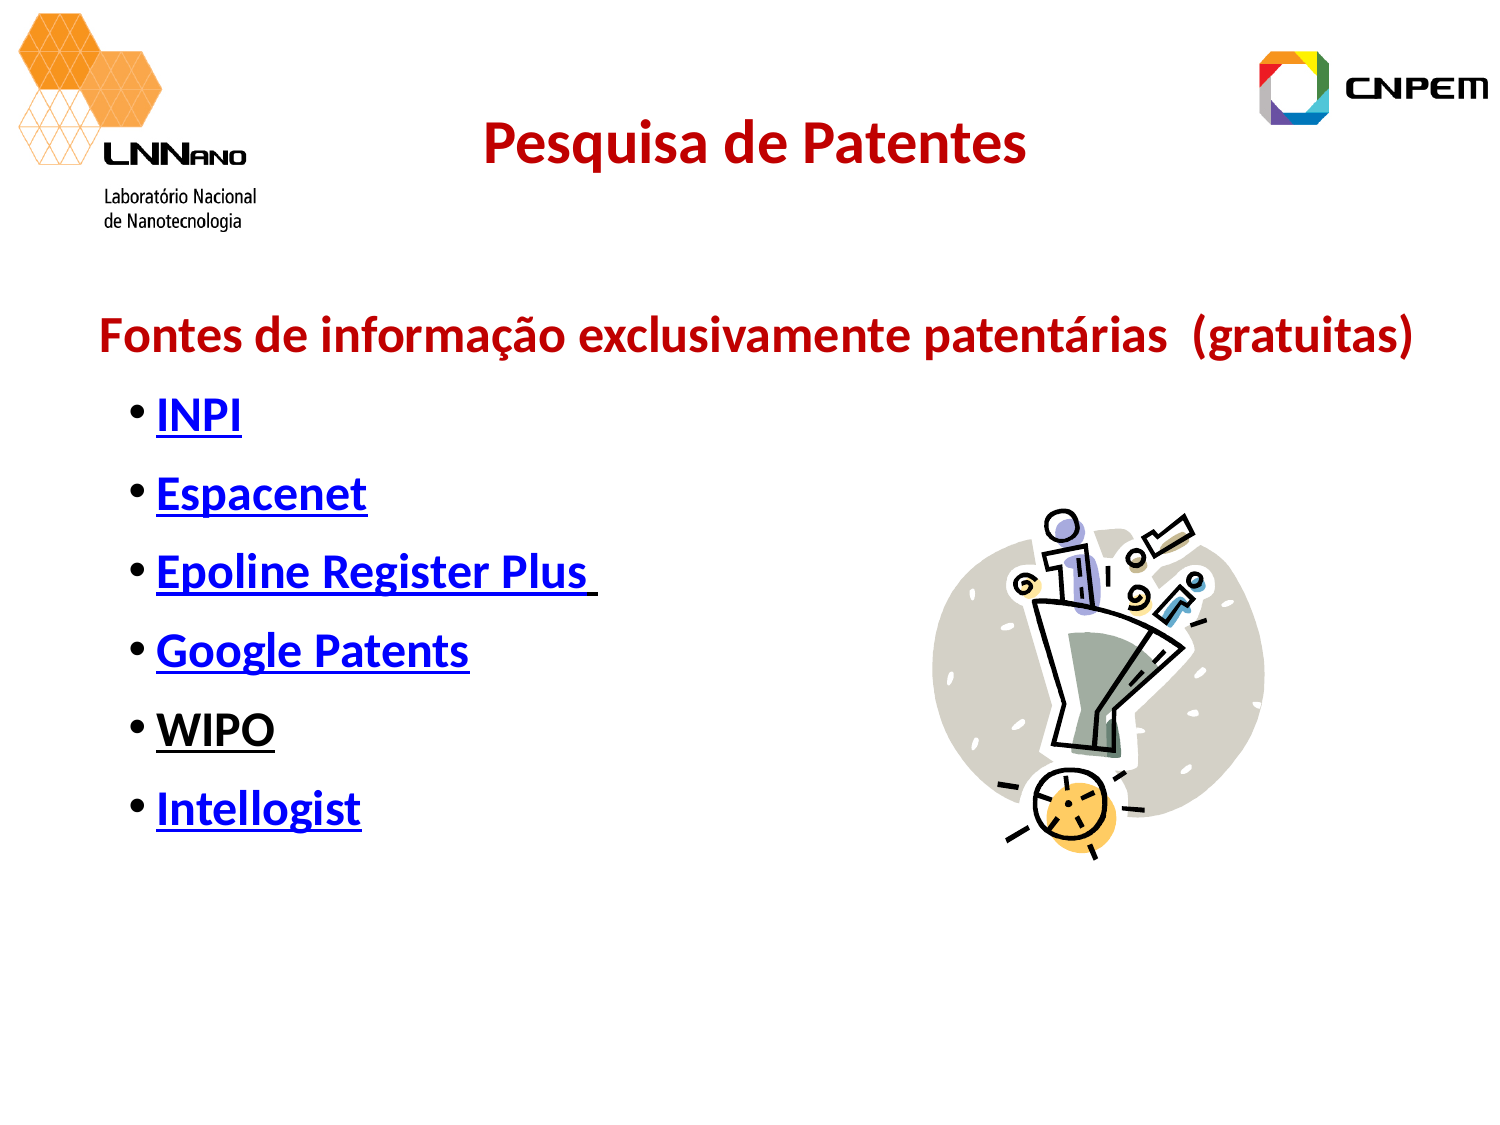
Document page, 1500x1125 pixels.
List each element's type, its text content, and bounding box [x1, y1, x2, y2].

picture [0, 11, 1500, 232]
title Pesquisa de Patentes [371, 45, 1140, 233]
list Fontes de informação exclusivamente patentárias (gratuitas) INPI Espacenet Epoline Register Plus Google Patents WIPO Intellogist [85, 292, 1436, 1035]
picture [926, 503, 1271, 867]
